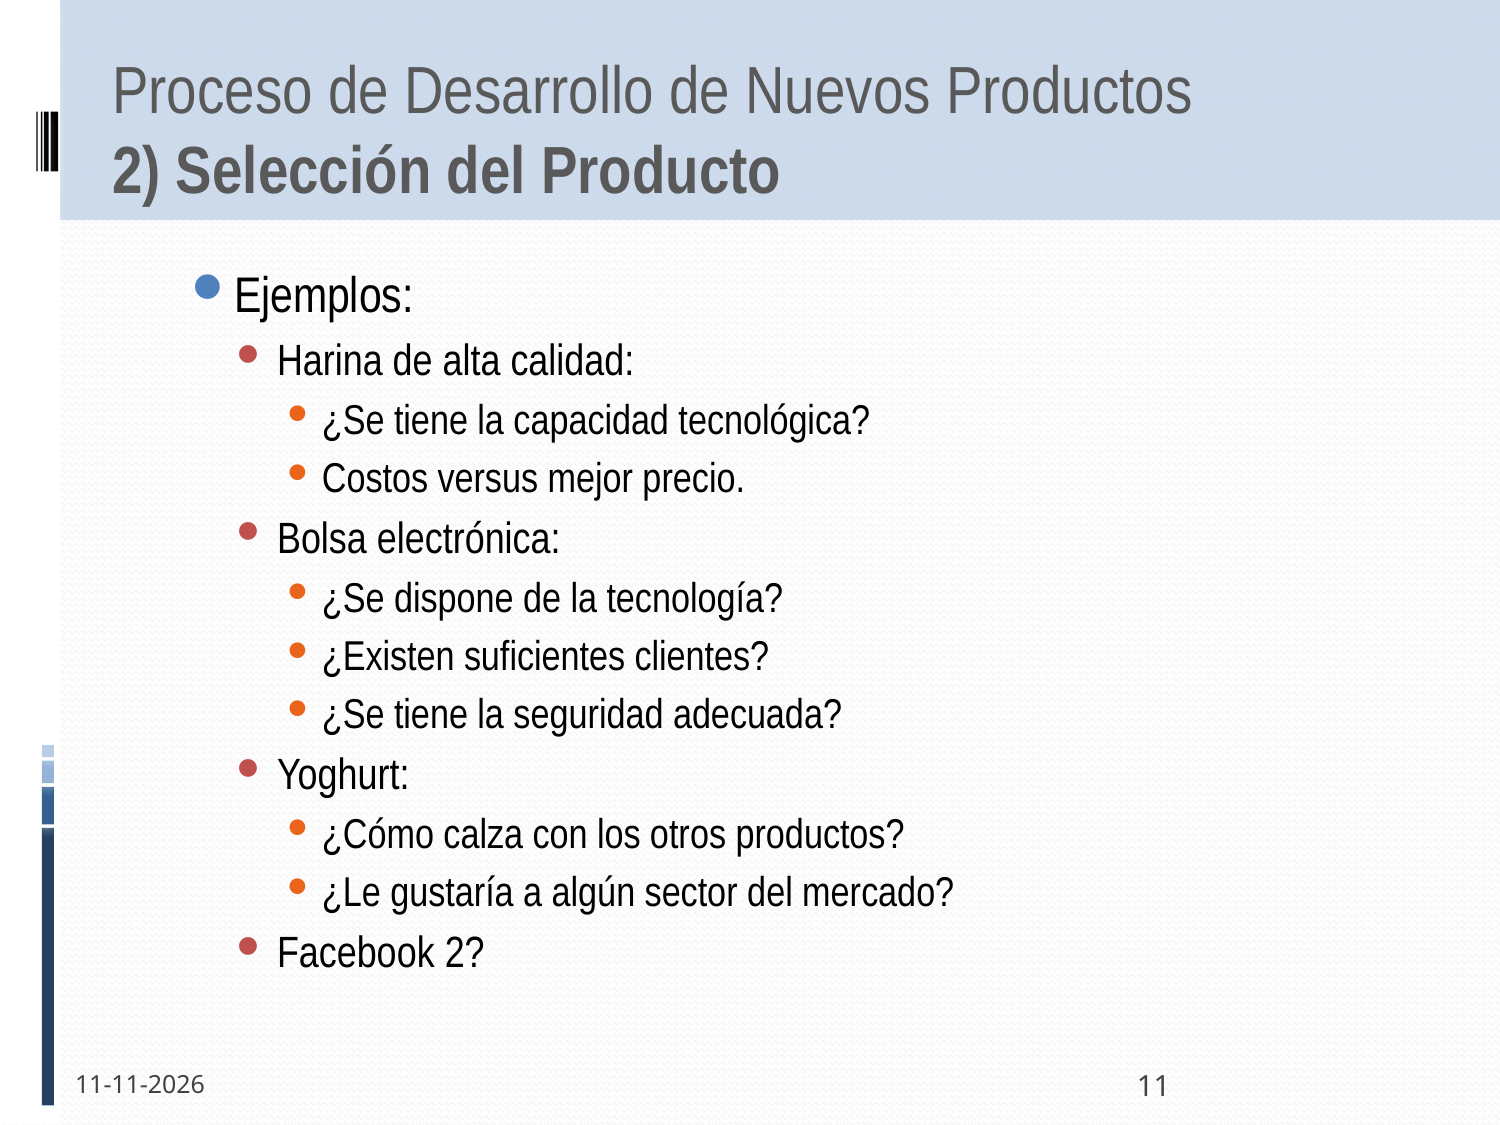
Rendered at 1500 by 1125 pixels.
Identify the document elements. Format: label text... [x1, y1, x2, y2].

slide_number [75, 1042, 243, 1103]
slide_number 11 [1045, 1046, 1171, 1107]
list Ejemplos: Harina de alta calidad: ¿Se tiene la capacidad tecnológica? Costos versus mejor precio. Bolsa electrónica: ¿Se dispone de la tecnología? ¿Existen suficientes clientes? ¿Se tiene la seguridad adecuada? Yoghurt: ¿Cómo calza con los otros productos? ¿Le gustaría a algún sector del mercado? Facebook 2? [111, 255, 1436, 1038]
title Proceso de Desarrollo de Nuevos Productos 2) Selección del Producto [111, 18, 1436, 207]
